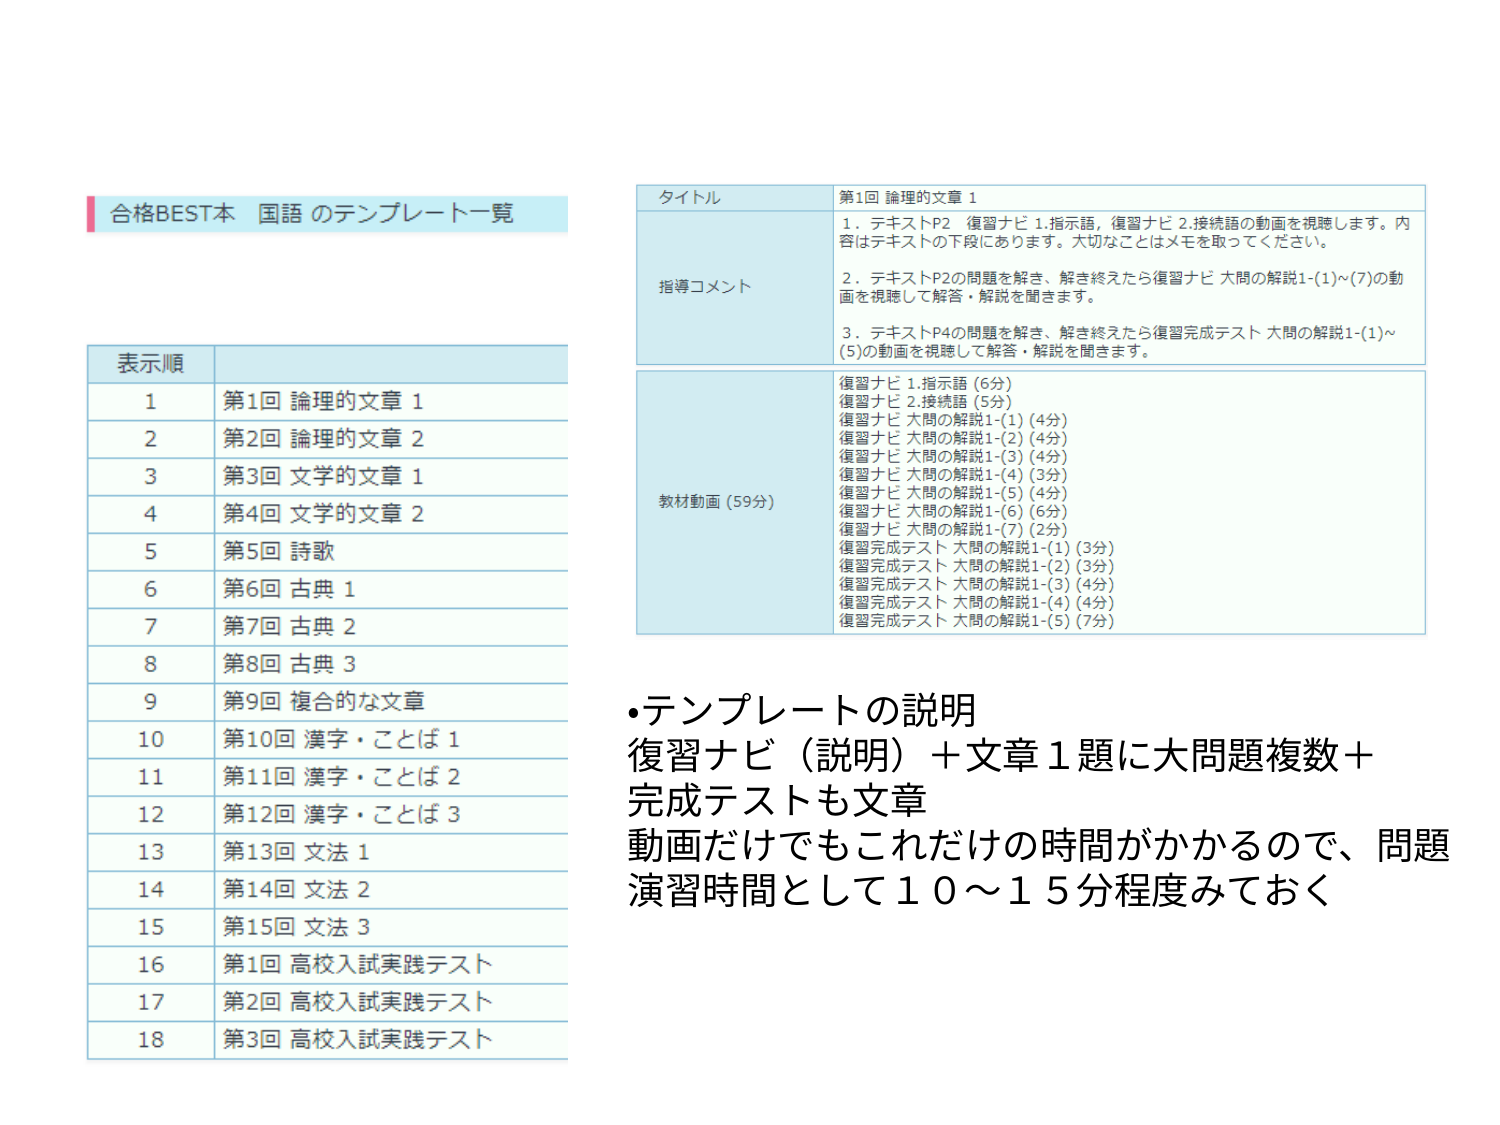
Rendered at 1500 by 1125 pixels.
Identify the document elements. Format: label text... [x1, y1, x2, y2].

text_box ・テンプレートの説明 復習ナビ（説明）＋文章１題に大問題複数＋ 完成テストも文章 動画だけでもこれだけの時間がかかるので、問題 演習時間として１０～１５分程度みておく [612, 679, 1466, 920]
picture [632, 175, 1428, 641]
picture [70, 187, 568, 1071]
